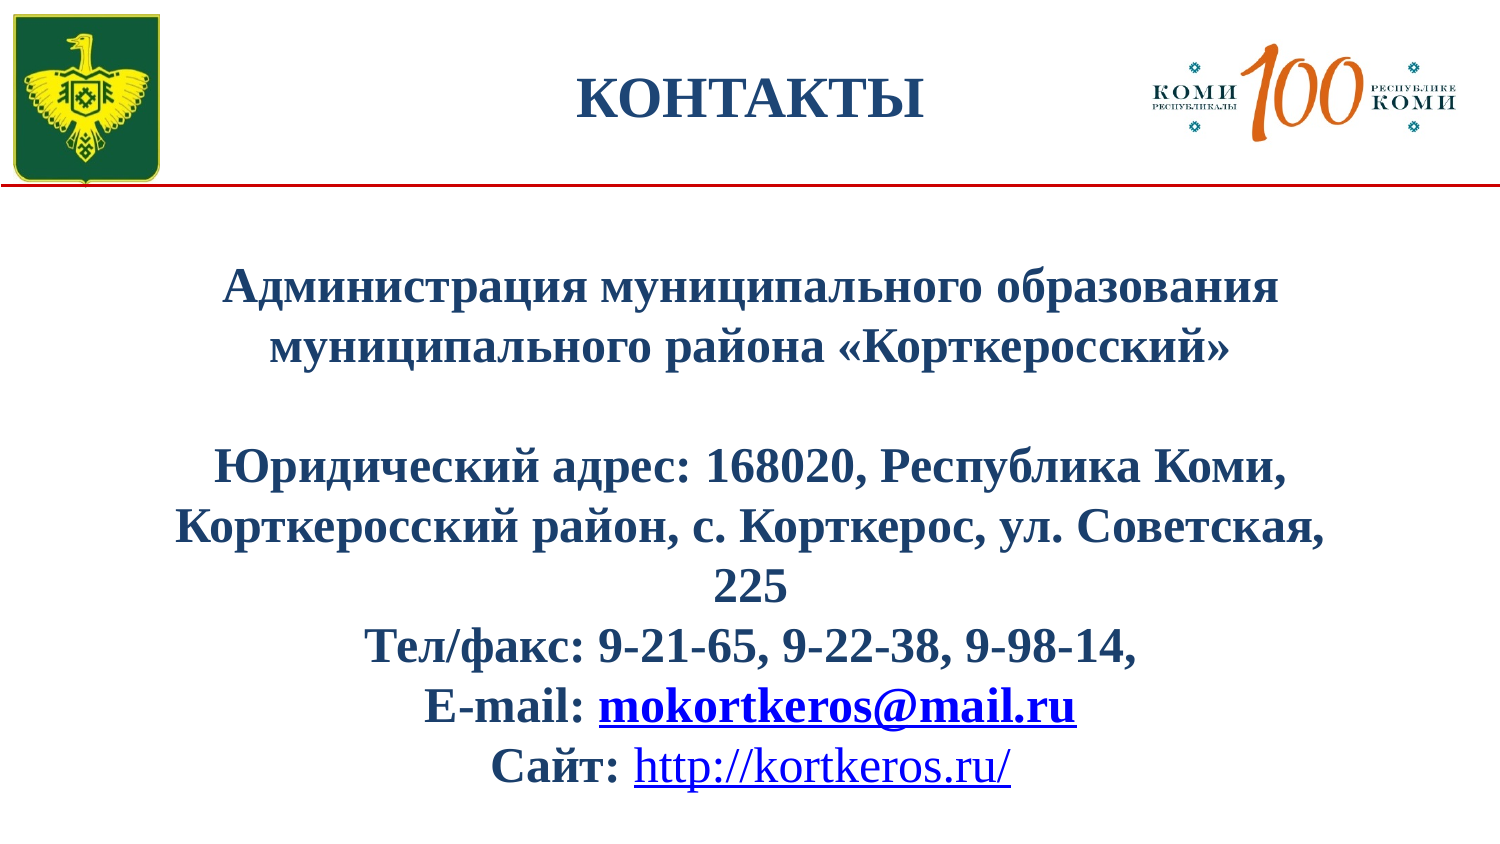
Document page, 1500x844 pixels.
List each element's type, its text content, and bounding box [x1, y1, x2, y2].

text_box КОНТАКТЫ [230, 45, 1102, 143]
picture [13, 14, 160, 185]
text_box Администрация муниципального образования муниципального района «Корткеросский» Юридический адрес: 168020, Республика Коми, Корткеросский район, с. Корткерос, ул. Советская, 225 Тел/факс: 9-21-65, 9-22-38, 9-98-14, E-mail: mokortkeros@mail.ru Сайт: http://kortkeros.ru/ [146, 244, 1355, 800]
picture [1107, 28, 1500, 158]
